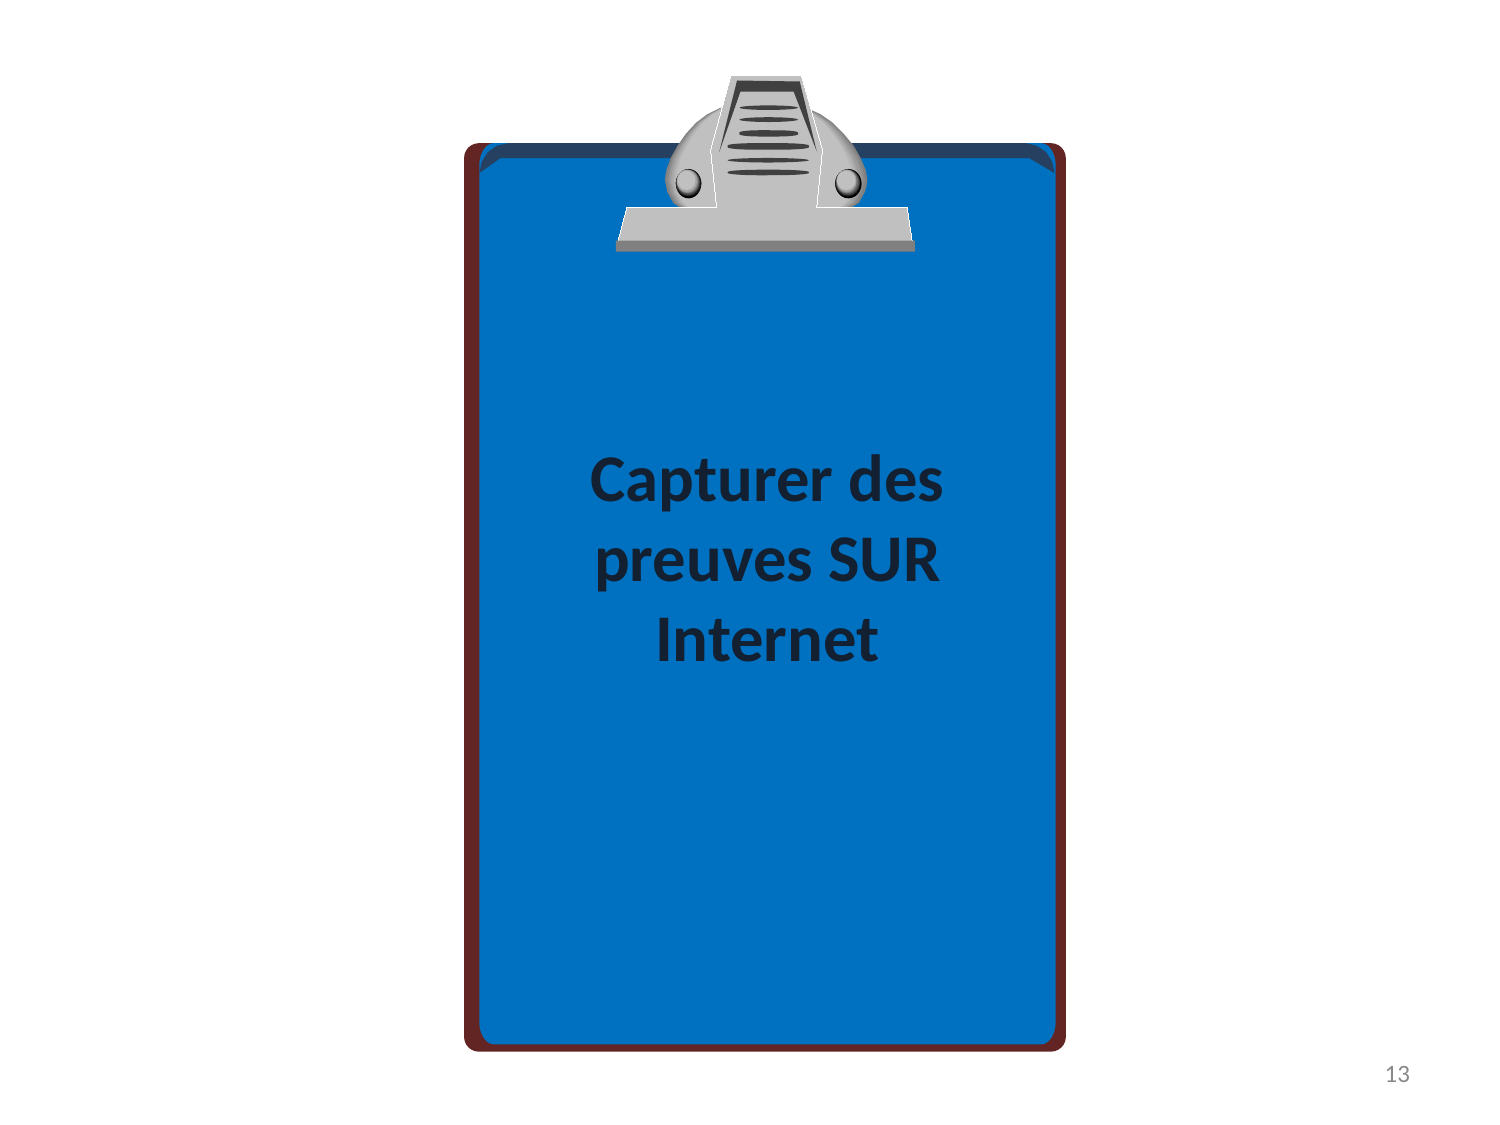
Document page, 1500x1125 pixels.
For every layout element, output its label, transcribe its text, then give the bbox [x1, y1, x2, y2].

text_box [463, 74, 1067, 1056]
slide_number * [1074, 1042, 1425, 1103]
